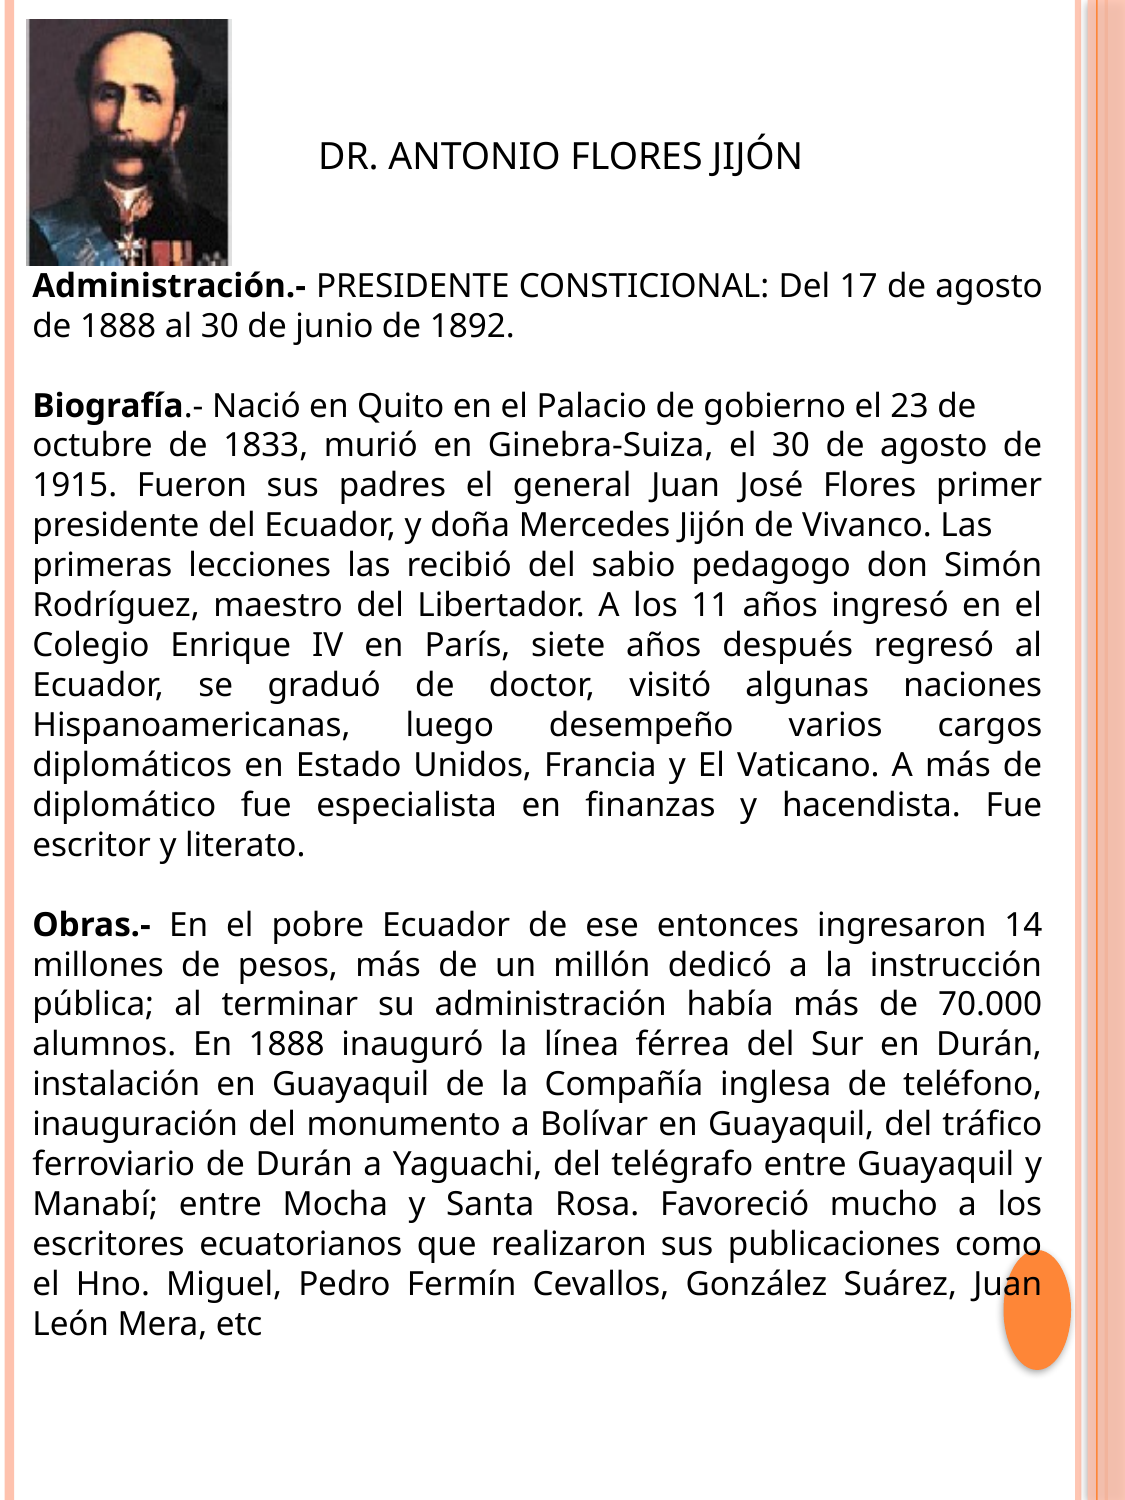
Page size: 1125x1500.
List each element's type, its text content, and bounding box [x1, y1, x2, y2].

text_box DR. ANTONIO FLORES JIJÓN [303, 124, 829, 185]
text_box Administración.- PRESIDENTE CONSTICIONAL: Del 17 de agosto de 1888 al 30 de junio de 1892. Biografía.- Nació en Quito en el Palacio de gobierno el 23 de octubre de 1833, murió en Ginebra-Suiza, el 30 de agosto de 1915. Fueron sus padres el general Juan José Flores primer presidente del Ecuador, y doña Mercedes Jijón de Vivanco. Las primeras lecciones las recibió del sabio pedagogo don Simón Rodríguez, maestro del Libertador. A los 11 años ingresó en el Colegio Enrique IV en París, siete años después regresó al Ecuador, se graduó de doctor, visitó algunas naciones Hispanoamericanas, luego desempeño varios cargos diplomáticos en Estado Unidos, Francia y El Vaticano. A más de diplomático fue especialista en finanzas y hacendista. Fue escritor y literato. Obras.- En el pobre Ecuador de ese entonces ingresaron 14 millones de pesos, más de un millón dedicó a la instrucción pública; al terminar su administración había más de 70.000 alumnos. En 1888 inauguró la línea férrea del Sur en Durán, instalación en Guayaquil de la Compañía inglesa de teléfono, inauguración del monumento a Bolívar en Guayaquil, del tráfico ferroviario de Durán a Yaguachi, del telégrafo entre Guayaquil y Manabí; entre Mocha y Santa Rosa. Favoreció mucho a los escritores ecuatorianos que realizaron sus publicaciones como el Hno. Miguel, Pedro Fermín Cevallos, González Suárez, Juan León Mera, etc [17, 256, 1059, 1350]
picture [25, 19, 233, 267]
